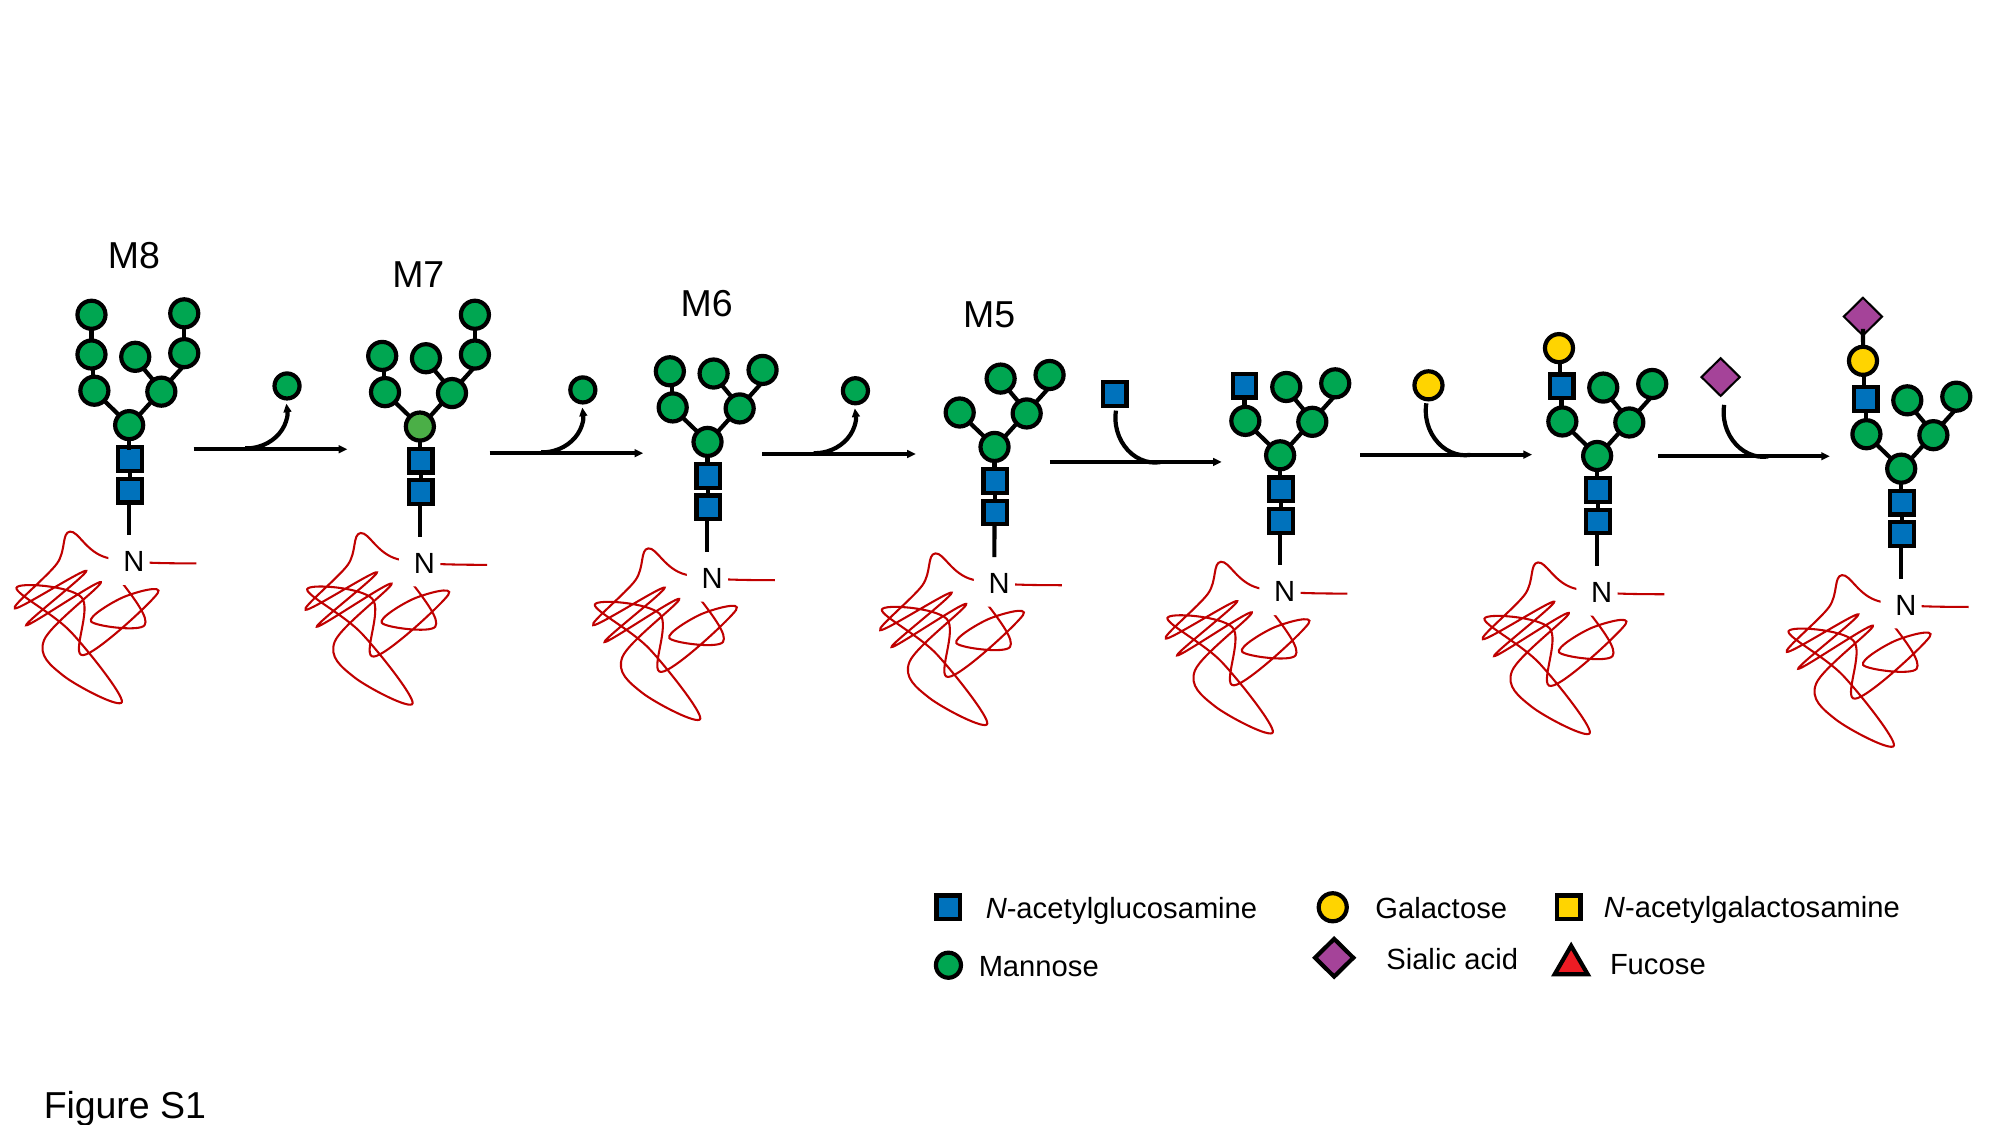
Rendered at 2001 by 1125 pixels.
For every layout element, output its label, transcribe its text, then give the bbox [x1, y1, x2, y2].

text_box [749, 354, 778, 381]
text_box [1547, 406, 1578, 437]
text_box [395, 402, 410, 417]
text_box [1268, 477, 1294, 502]
text_box [1017, 424, 1038, 429]
text_box [367, 340, 398, 372]
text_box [172, 365, 185, 402]
text_box [120, 341, 146, 368]
text_box [1271, 371, 1298, 398]
text_box [1620, 433, 1641, 438]
text_box [152, 402, 173, 407]
text_box [408, 479, 434, 505]
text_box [1290, 431, 1303, 446]
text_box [462, 366, 475, 403]
text_box [1268, 508, 1294, 534]
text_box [990, 368, 1037, 424]
text_box [1230, 406, 1261, 436]
text_box [408, 448, 434, 473]
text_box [429, 403, 443, 417]
text_box [410, 343, 437, 370]
text_box [1851, 419, 1882, 450]
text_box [1911, 445, 1924, 459]
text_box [1037, 386, 1049, 424]
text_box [1573, 432, 1588, 447]
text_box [1482, 562, 1665, 735]
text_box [14, 531, 197, 704]
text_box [125, 346, 172, 402]
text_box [1877, 445, 1892, 459]
text_box [169, 298, 200, 329]
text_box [1004, 423, 1017, 437]
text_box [1897, 390, 1944, 446]
text_box [1638, 368, 1658, 399]
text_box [717, 418, 730, 432]
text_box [305, 532, 488, 705]
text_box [1165, 561, 1348, 734]
text_box [1942, 381, 1972, 412]
text_box [1889, 490, 1915, 516]
text_box [698, 358, 725, 385]
text_box [983, 468, 1008, 494]
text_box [1276, 377, 1323, 432]
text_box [1049, 376, 1222, 463]
text_box [983, 500, 1008, 525]
text_box [1886, 453, 1917, 484]
text_box [985, 363, 1012, 390]
text_box M5 [938, 282, 1051, 343]
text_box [1640, 395, 1653, 433]
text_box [592, 548, 775, 721]
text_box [489, 377, 644, 454]
text_box [1588, 372, 1615, 399]
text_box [762, 378, 916, 454]
text_box [117, 446, 143, 472]
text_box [970, 423, 985, 438]
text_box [1593, 377, 1640, 433]
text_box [935, 880, 1948, 991]
text_box [730, 419, 751, 424]
text_box [79, 375, 110, 406]
text_box [369, 377, 401, 408]
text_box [703, 363, 750, 419]
text_box Figure S1 [28, 1073, 310, 1125]
text_box [1707, 356, 1735, 370]
text_box [1889, 521, 1915, 547]
text_box [1853, 386, 1879, 412]
text_box [117, 478, 143, 504]
text_box [1265, 440, 1296, 471]
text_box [416, 348, 462, 404]
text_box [1256, 431, 1271, 446]
text_box [114, 410, 145, 440]
text_box [696, 463, 721, 489]
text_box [193, 373, 348, 450]
text_box [696, 495, 721, 520]
text_box [654, 356, 685, 387]
text_box [76, 339, 107, 370]
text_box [1360, 369, 1532, 456]
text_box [1658, 370, 1830, 457]
text_box [461, 339, 491, 370]
text_box [1036, 359, 1065, 386]
text_box [443, 403, 464, 409]
text_box [1585, 477, 1611, 503]
text_box [1303, 432, 1324, 437]
text_box [1847, 345, 1879, 376]
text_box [1607, 432, 1620, 446]
text_box [1543, 333, 1575, 364]
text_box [1786, 575, 1969, 747]
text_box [139, 401, 152, 416]
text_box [683, 418, 698, 432]
text_box M7 [367, 242, 480, 303]
text_box [657, 392, 688, 423]
text_box [979, 431, 1010, 462]
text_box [750, 381, 762, 419]
text_box [1549, 374, 1574, 399]
text_box [404, 411, 435, 442]
text_box [692, 426, 723, 457]
text_box [1924, 446, 1944, 451]
text_box [76, 299, 107, 330]
text_box [944, 397, 975, 428]
text_box [1321, 368, 1351, 399]
text_box [1892, 385, 1919, 412]
text_box M6 [655, 271, 768, 332]
text_box [459, 300, 491, 330]
text_box [171, 338, 200, 369]
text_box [104, 401, 120, 416]
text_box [1323, 395, 1336, 432]
text_box [1842, 296, 1884, 334]
text_box M8 [83, 223, 196, 284]
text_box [879, 553, 1062, 726]
text_box [1582, 440, 1613, 471]
text_box [1232, 373, 1257, 399]
text_box [1585, 509, 1611, 534]
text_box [1944, 408, 1957, 446]
